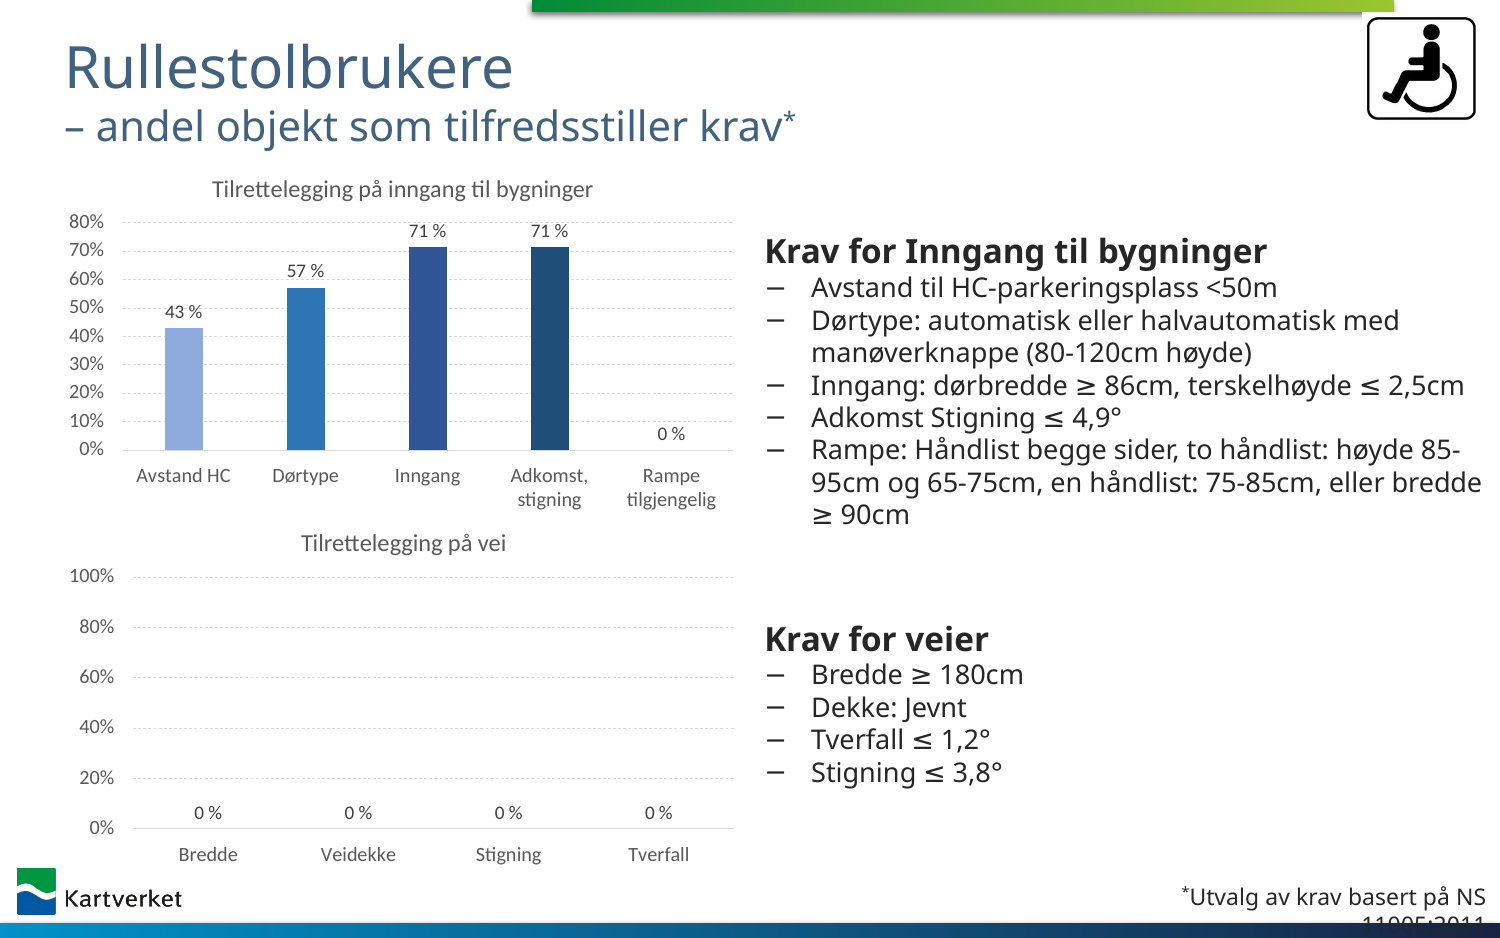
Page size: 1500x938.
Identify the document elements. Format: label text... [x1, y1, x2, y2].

picture [62, 166, 744, 519]
text_box Krav for veier Bredde ≥ 180cm Dekke: Jevnt Tverfall ≤ 1,2° Stigning ≤ 3,8° [749, 610, 1500, 795]
text_box *Utvalg av krav basert på NS 11005:2011 [1068, 873, 1500, 938]
text_box Krav for Inngang til bygninger Avstand til HC-parkeringsplass <50m Dørtype: automatisk eller halvautomatisk med manøverknappe (80-120cm høyde) Inngang: dørbredde ≥ 86cm, terskelhøyde ≤ 2,5cm Adkomst Stigning ≤ 4,9° Rampe: Håndlist begge sider, to håndlist: høyde 85-95cm og 65-75cm, en håndlist: 75-85cm, eller bredde ≥ 90cm [749, 223, 1500, 538]
picture [1362, 12, 1481, 126]
picture [62, 520, 746, 874]
text_box Rullestolbrukere – andel objekt som tilfredsstiller krav* [49, 25, 1431, 158]
